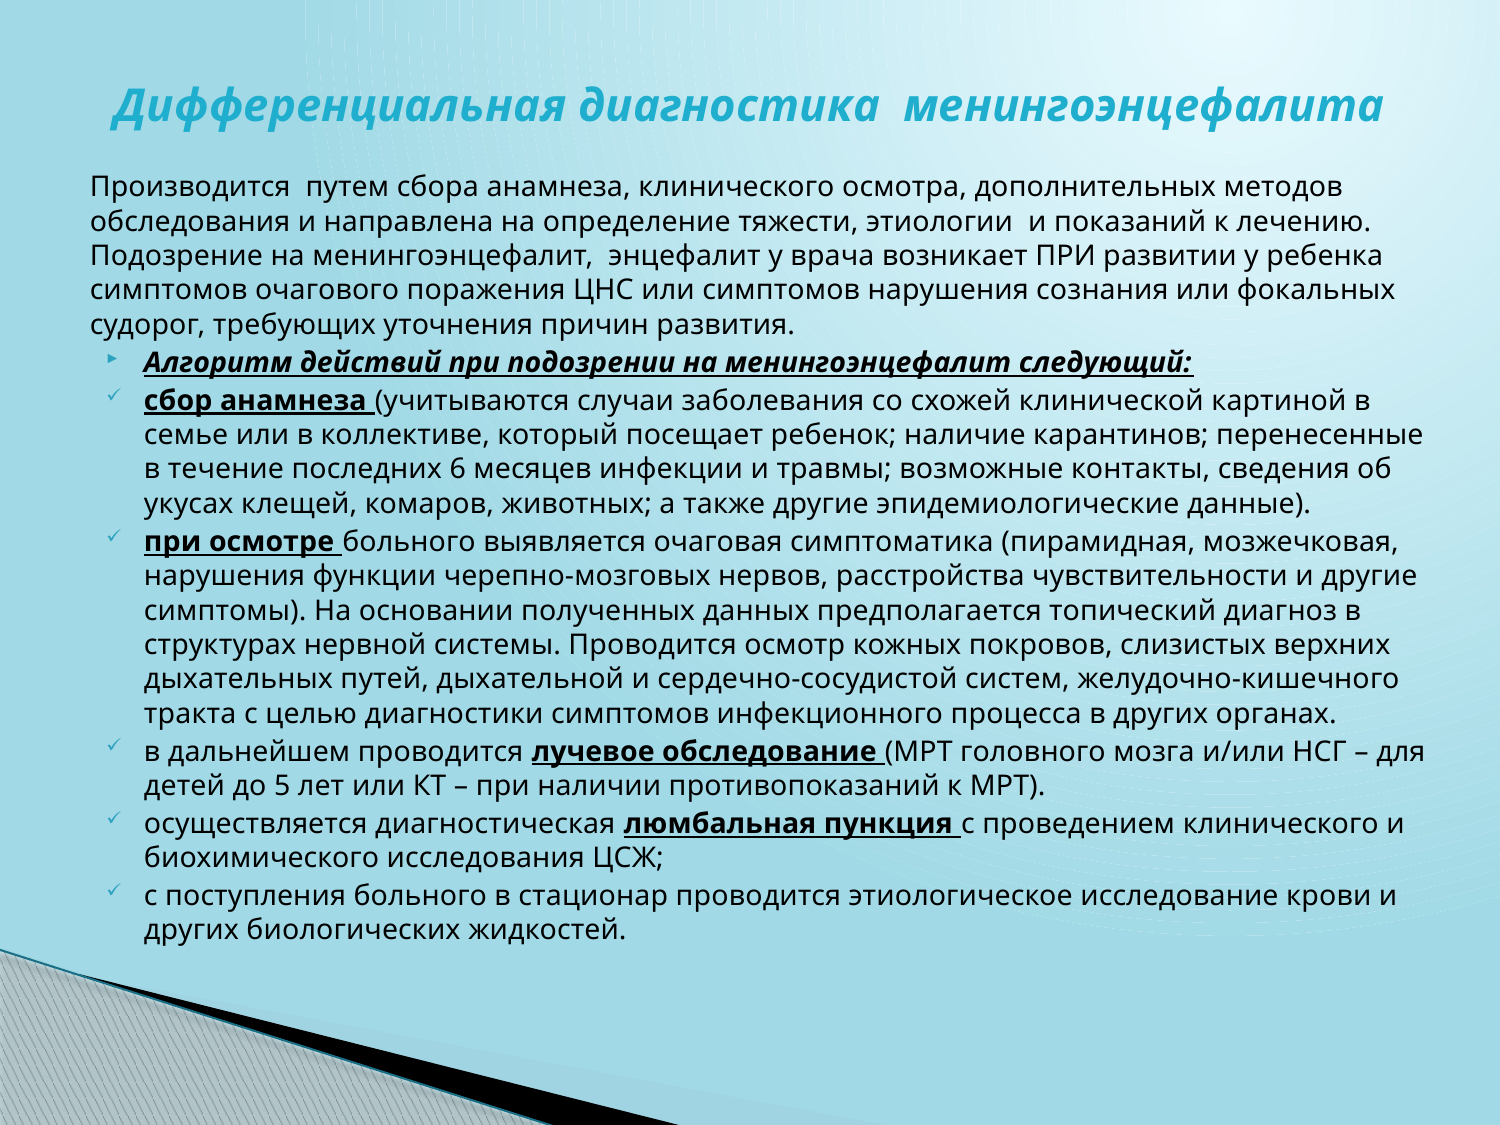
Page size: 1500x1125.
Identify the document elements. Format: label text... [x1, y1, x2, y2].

title Дифференциальная диагностика менингоэнцефалита [75, 45, 1425, 161]
list Производится путем сбора анамнеза, клинического осмотра, дополнительных методов обследования и направлена на определение тяжести, этиологии и показаний к лечению. Подозрение на менингоэнцефалит, энцефалит у врача возникает ПРИ развитии у ребенка симптомов очагового поражения ЦНС или симптомов нарушения сознания или фокальных судорог, требующих уточнения причин развития. Алгоритм действий при подозрении на менингоэнцефалит следующий: сбор анамнеза (учитываются случаи заболевания со схожей клинической картиной в семье или в коллективе, который посещает ребенок; наличие карантинов; перенесенные в течение последних 6 месяцев инфекции и травмы; возможные контакты, сведения об укусах клещей, комаров, животных; а также другие эпидемиологические данные). при осмотре больного выявляется очаговая симптоматика (пирамидная, мозжечковая, нарушения функции черепно-мозговых нервов, расстройства чувствительности и другие симптомы). На основании полученных данных предполагается топический диагноз в структурах нервной системы. Проводится осмотр кожных покровов, слизистых верхних дыхательных путей, дыхательной и сердечно-сосудистой систем, желудочно-кишечного тракта с целью диагностики симптомов инфекционного процесса в других органах. в дальнейшем проводится лучевое обследование (МРТ головного мозга и/или НСГ – для детей до 5 лет или КТ – при наличии противопоказаний к МРТ). осуществляется диагностическая люмбальная пункция с проведением клинического и биохимического исследования ЦСЖ; с поступления больного в стационар проводится этиологическое исследование крови и других биологических жидкостей. [75, 160, 1459, 1000]
